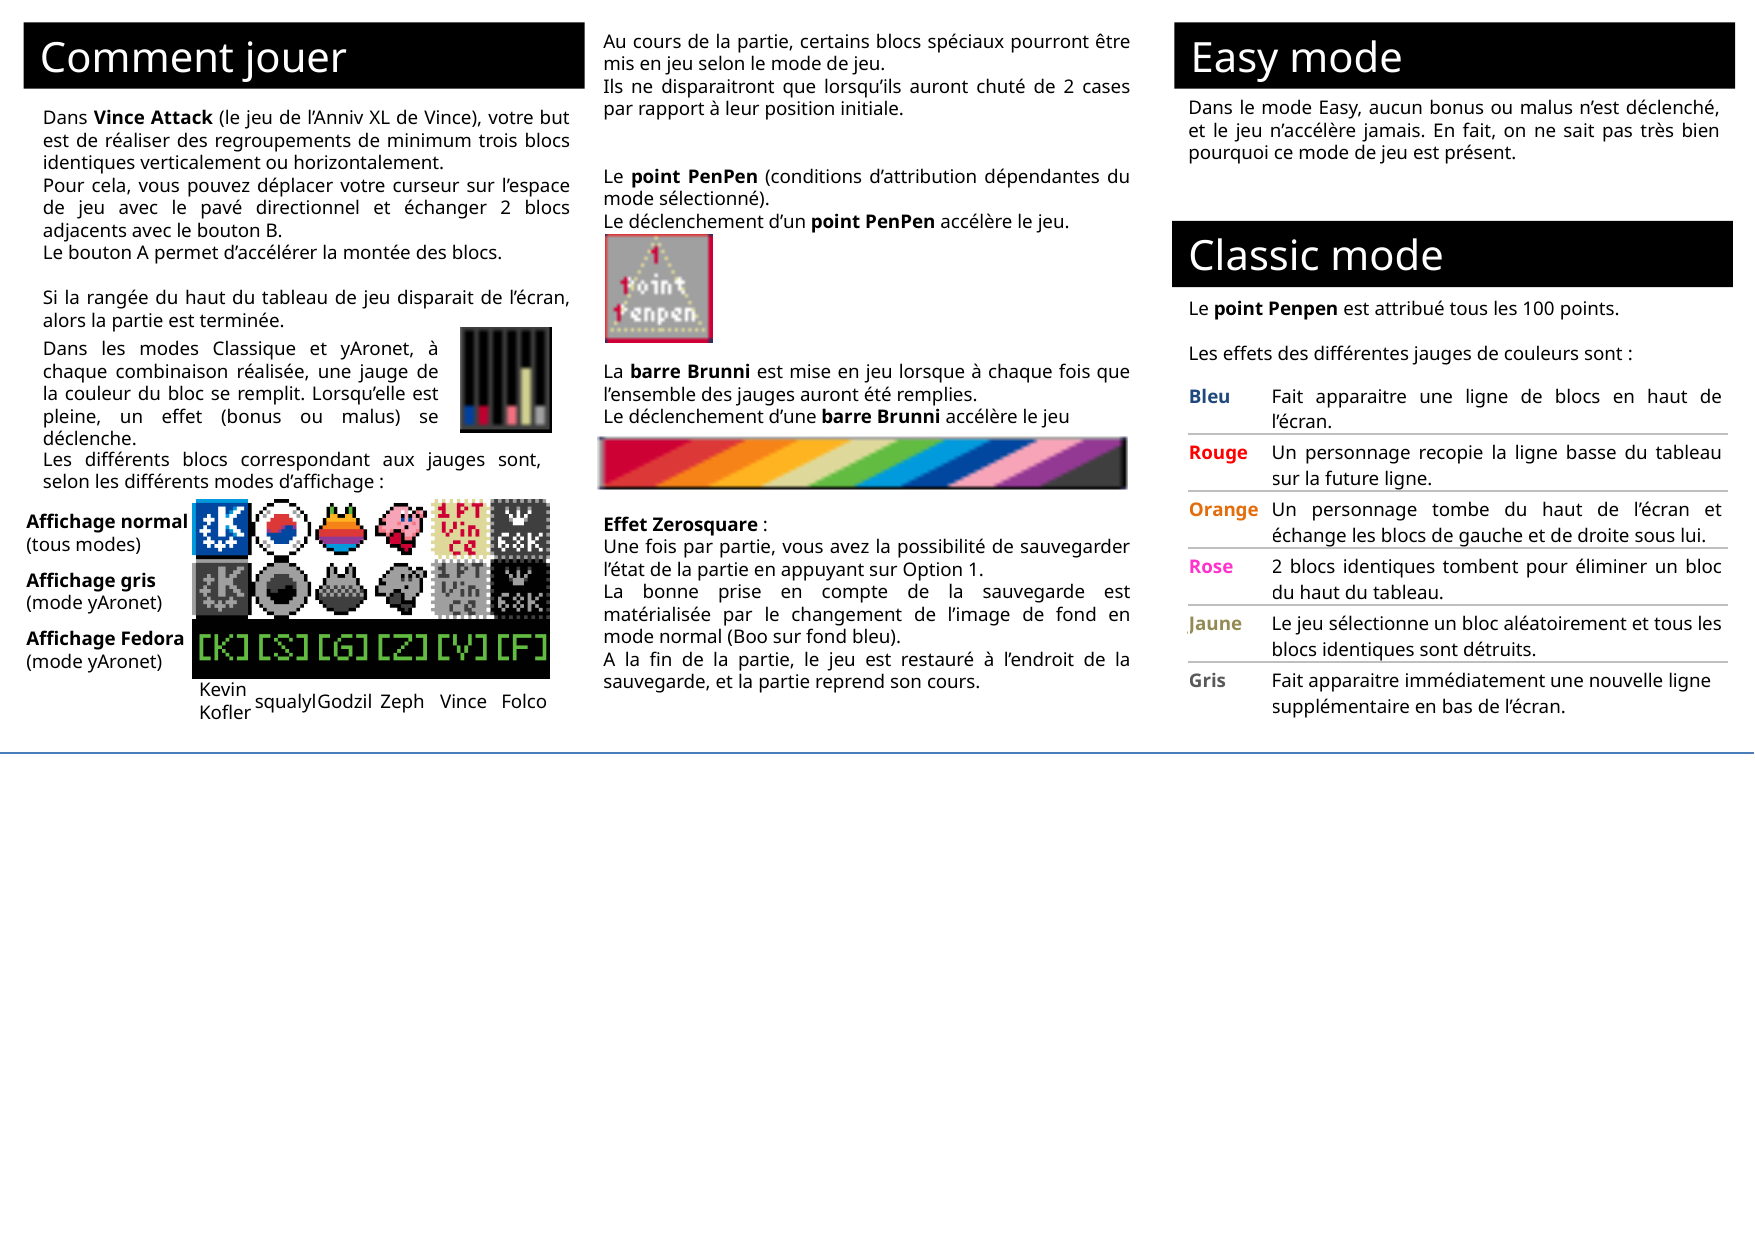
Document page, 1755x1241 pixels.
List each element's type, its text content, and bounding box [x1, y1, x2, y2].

table_header Bleu [1190, 378, 1271, 433]
text_box Dans Vince Attack (le jeu de l’Anniv XL de Vince), votre but est de réaliser des regroupements de minimum trois blocs identiques verticalement ou horizontalement. Pour cela, vous pouvez déplacer votre curseur sur l’espace de jeu avec le pavé directionnel et échanger 2 blocs adjacents avec le bouton B. Le bouton A permet d’accélérer la montée des blocs. Si la rangée du haut du tableau de jeu disparait de l’écran, alors la partie est terminée. [24, 96, 588, 341]
text_box La barre Brunni est mise en jeu lorsque à chaque fois que l’ensemble des jauges auront été remplies. Le déclenchement d’une barre Brunni accélère le jeu [585, 350, 830, 437]
table_cell Rouge [1190, 435, 1271, 490]
text_box Easy mode [1172, 20, 1737, 91]
text_box Folco [499, 682, 586, 720]
text_box Effet Zerosquare : Une fois par partie, vous avez la possibilité de sauvegarder l’état de la partie en appuyant sur Option 1. La bonne prise en compte de la sauvegarde est matérialisée par le changement de l’image de fond en mode normal (Boo sur fond bleu). A la fin de la partie, le jeu est restauré à l’endroit de la sauvegarde, et la partie reprend son cours. [894, 502, 1148, 703]
text_box Classic mode [1170, 219, 1735, 289]
text_box Effet Zerosquare : Une fois par partie, vous avez la possibilité de sauvegarder l’état de la partie en appuyant sur Option 1. La bonne prise en compte de la sauvegarde est matérialisée par le changement de l’image de fond en mode normal (Boo sur fond bleu). A la fin de la partie, le jeu est restauré à l’endroit de la sauvegarde, et la partie reprend son cours. [585, 502, 830, 703]
table_cell 2 blocs identiques tombent pour éliminer un bloc du haut du tableau. [1273, 549, 1726, 604]
table_cell Orange [1190, 492, 1271, 547]
text_box Affichage normal (tous modes) [24, 503, 186, 560]
table_header Fait apparaitre une ligne de blocs en haut de l’écran. [1273, 378, 1726, 433]
text_box La barre Brunni est mise en jeu lorsque à chaque fois que l’ensemble des jauges auront été remplies. Le déclenchement d’une barre Brunni accélère le jeu [894, 350, 1148, 437]
text_box Comment jouer [22, 20, 587, 91]
text_box Vince [438, 687, 499, 720]
table_cell Un personnage tombe du haut de l’écran et échange les blocs de gauche et de droite sous lui. [1273, 492, 1726, 547]
table_cell Un personnage recopie la ligne basse du tableau sur la future ligne. [1273, 435, 1726, 490]
text_box Au cours de la partie, certains blocs spéciaux pourront être mis en jeu selon le mode de jeu. Ils ne disparaitront que lorsqu’ils auront chuté de 2 cases par rapport à leur position initiale. Le point PenPen (conditions d’attribution dépendantes du mode sélectionné). Le déclenchement d’un point PenPen accélère le jeu. [585, 19, 1148, 242]
text_box Affichage Fedora (mode yAronet) [24, 619, 186, 680]
text_box Godzil [315, 687, 378, 720]
picture [191, 498, 551, 679]
table_cell Le jeu sélectionne un bloc aléatoirement et tous les blocs identiques sont détruits. [1273, 606, 1726, 661]
table_cell Fait apparaitre immédiatement une nouvelle ligne supplémentaire en bas de l’écran. [1273, 663, 1726, 718]
text_box Les différents blocs correspondant aux jauges sont, selon les différents modes d’affichage : [24, 437, 559, 503]
picture [460, 327, 552, 434]
text_box squalyl [253, 687, 315, 720]
text_box Kevin Kofler [197, 687, 284, 731]
text_box Le point Penpen est attribué tous les 100 points. Les effets des différentes jauges de couleurs sont : [1170, 289, 1729, 374]
table_cell Gris [1190, 663, 1271, 718]
table_cell Rose [1190, 549, 1271, 604]
picture [600, 197, 1125, 729]
text_box Zeph [378, 687, 438, 720]
table_cell Jaune [1190, 606, 1271, 661]
text_box Affichage gris (mode yAronet) [24, 560, 186, 619]
text_box Dans le mode Easy, aucun bonus ou malus n’est déclenché, et le jeu n’accélère jamais. En fait, on ne sait pas très bien pourquoi ce mode de jeu est présent. [1170, 86, 1738, 174]
text_box Dans les modes Classique et yAronet, à chaque combinaison réalisée, une jauge de la couleur du bloc se remplit. Lorsqu’elle est pleine, un effet (bonus ou malus) se déclenche. [24, 327, 457, 437]
picture [604, 234, 713, 343]
